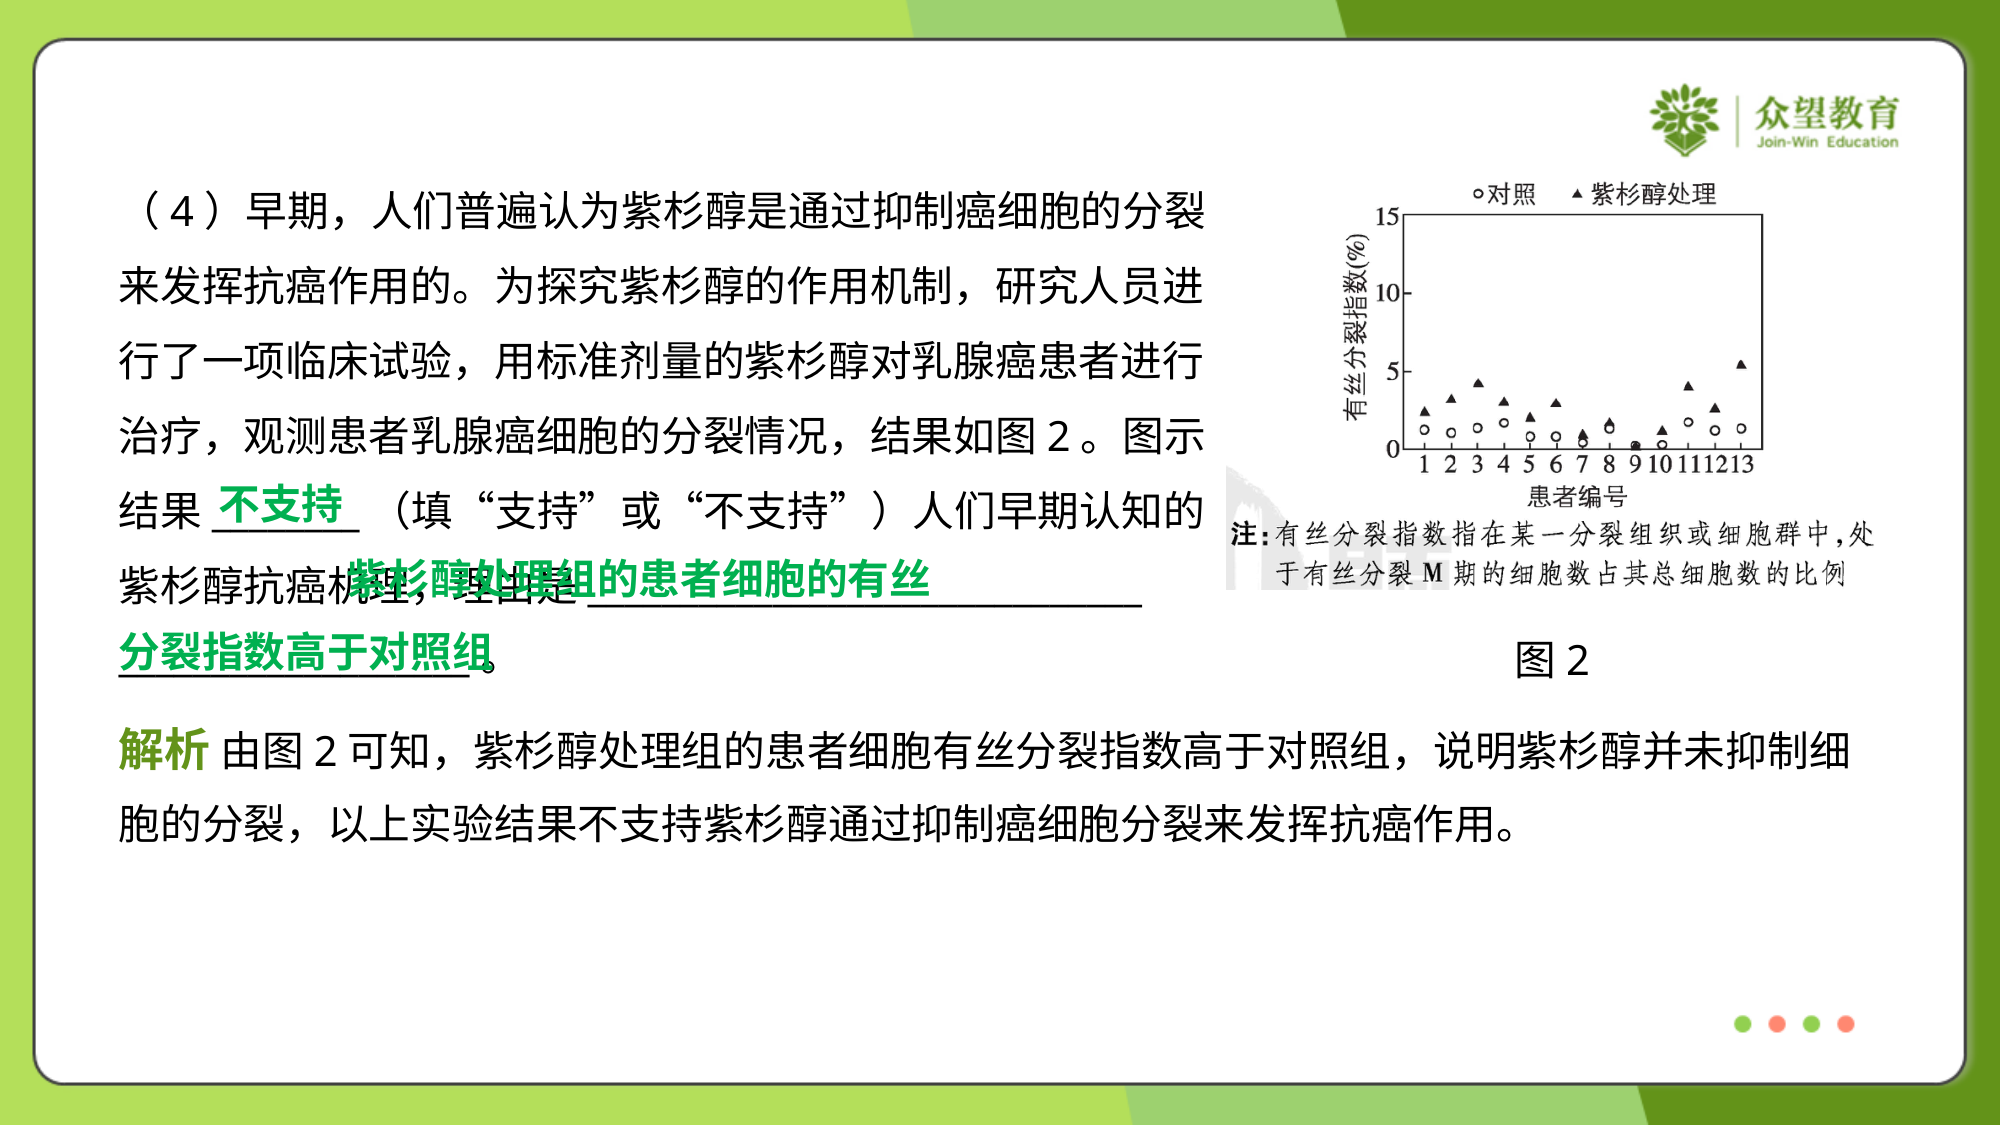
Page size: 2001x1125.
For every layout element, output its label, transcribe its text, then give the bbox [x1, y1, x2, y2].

text_box 不支持 [203, 453, 359, 521]
picture [0, 0, 2000, 1125]
text_box （4）早期，人们普遍认为紫杉醇是通过抑制癌细胞的分裂 来发挥抗癌作用的。为探究紫杉醇的作用机制，研究人员进 行了一项临床试验，用标准剂量的紫杉醇对乳腺癌患者进行 治疗，观测患者乳腺癌细胞的分裂情况，结果如图2。图示 结果________（填“支持”或“不支持”）人们早期认知的 紫杉醇抗癌机理，理由是______________________________ ___________________。 [118, 159, 1209, 528]
text_box 解析 由图2可知，紫杉醇处理组的患者细胞有丝分裂指数高于对照组，说明紫杉醇并未抑制细 胞的分裂，以上实验结果不支持紫杉醇通过抑制癌细胞分裂来发挥抗癌作用。 [118, 691, 1883, 841]
text_box （4）早期，人们普遍认为紫杉醇是通过抑制癌细胞的分裂 来发挥抗癌作用的。为探究紫杉醇的作用机制，研究人员进 行了一项临床试验，用标准剂量的紫杉醇对乳腺癌患者进行 治疗，观测患者乳腺癌细胞的分裂情况，结果如图2。图示 结果________（填“支持”或“不支持”）人们早期认知的 紫杉醇抗癌机理，理由是______________________________ ___________________。 [118, 669, 1209, 673]
text_box 紫杉醇处理组的患者细胞的有丝 分裂指数高于对照组 [118, 528, 1209, 669]
text_box 图2 [1514, 610, 1591, 691]
